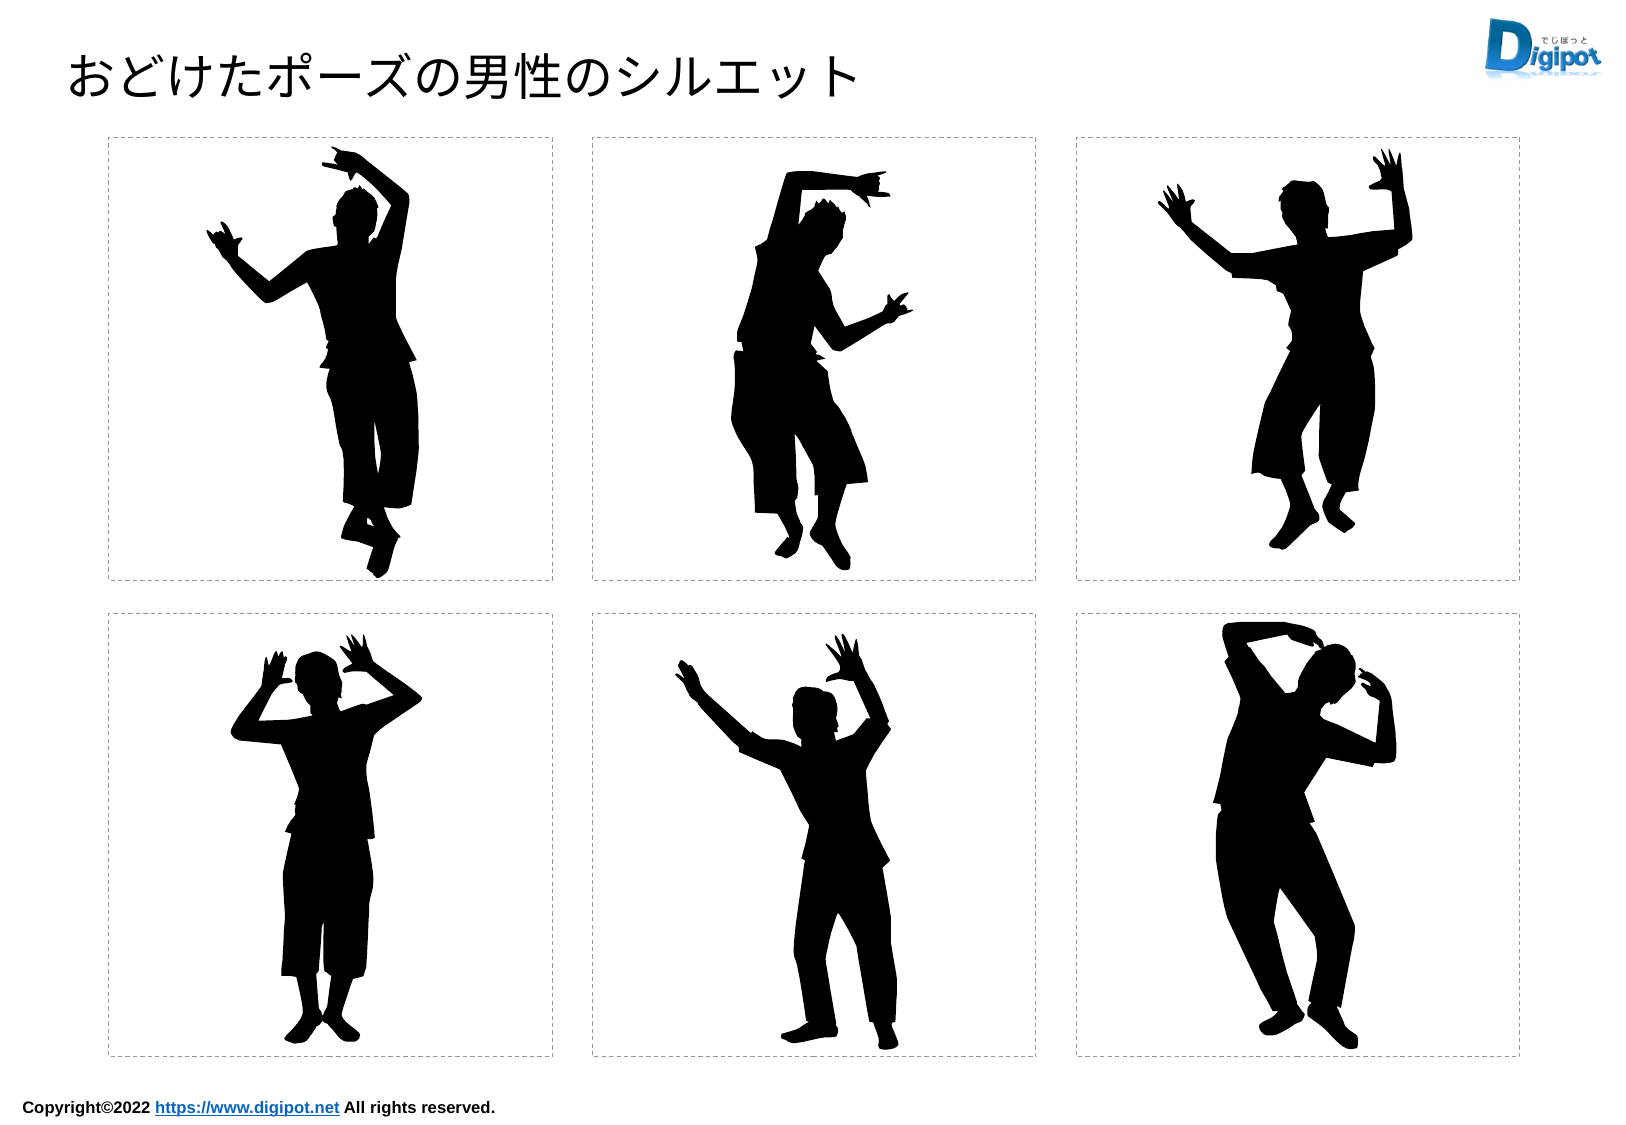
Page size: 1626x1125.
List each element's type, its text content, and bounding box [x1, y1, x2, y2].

text_box [1212, 621, 1397, 1050]
text_box [1158, 148, 1413, 550]
text_box おどけたポーズの男性のシルエット [50, 38, 878, 113]
text_box [731, 171, 914, 571]
text_box [206, 146, 419, 579]
text_box [675, 634, 899, 1050]
picture [1485, 18, 1602, 82]
text_box [230, 634, 423, 1044]
